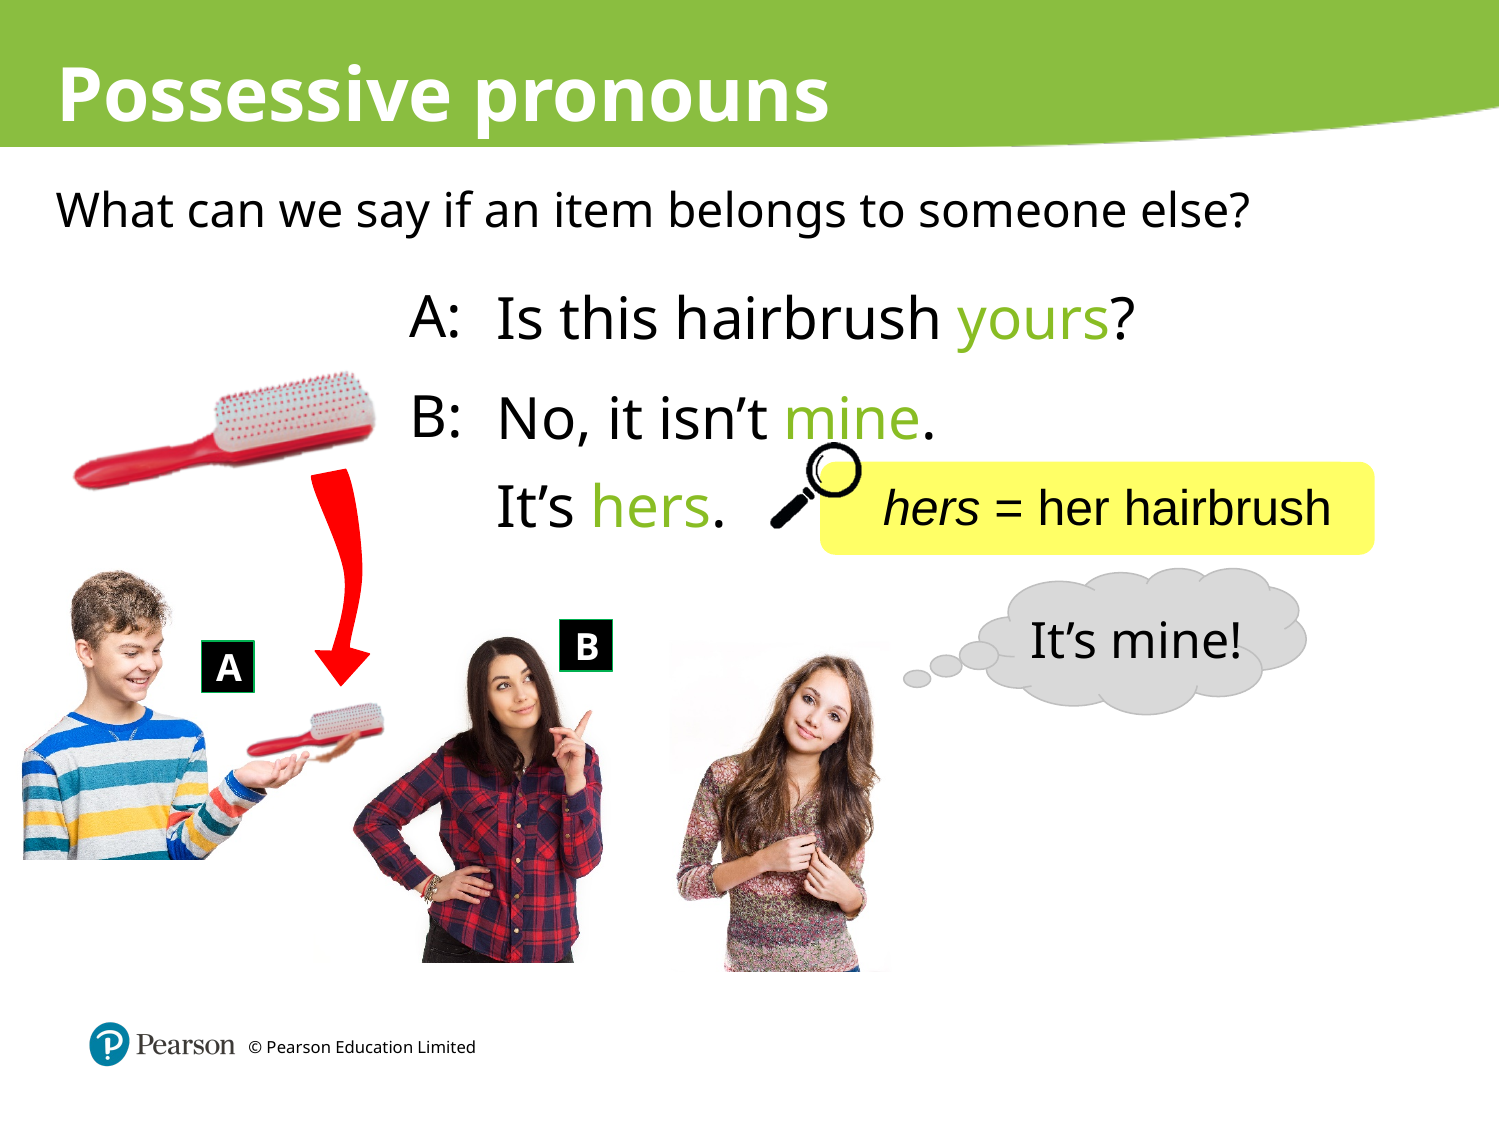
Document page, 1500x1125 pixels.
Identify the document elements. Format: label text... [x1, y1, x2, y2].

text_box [903, 567, 1307, 715]
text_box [217, 655, 417, 793]
text_box Possessive pronouns [41, 39, 1189, 145]
text_box Is this hairbrush yours? No, it isn’t mine. It’s hers. [482, 256, 1338, 547]
picture [638, 634, 895, 973]
picture [69, 1002, 255, 1086]
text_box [770, 442, 1379, 556]
picture [0, 231, 620, 964]
text_box [353, 571, 364, 624]
text_box What can we say if an item belongs to someone else? [40, 172, 1500, 245]
text_box B [558, 617, 615, 624]
text_box A: B: [425, 254, 496, 457]
